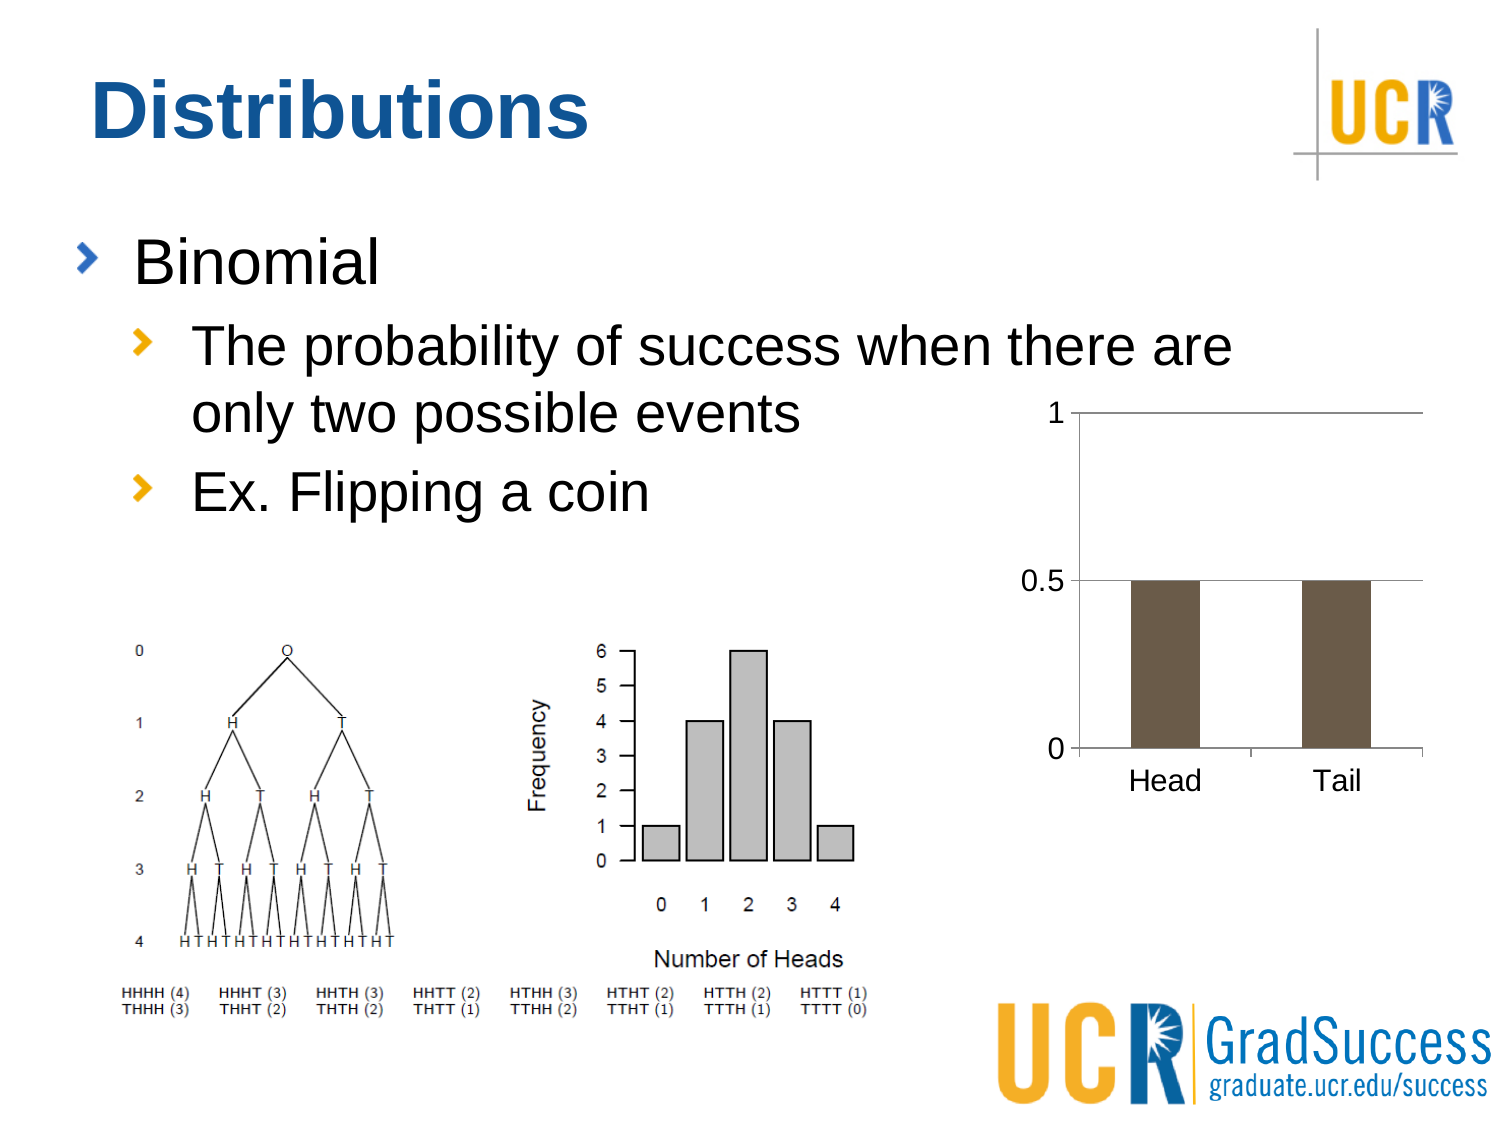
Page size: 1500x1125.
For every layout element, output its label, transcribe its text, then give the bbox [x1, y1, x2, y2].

picture [77, 242, 102, 275]
picture [99, 599, 898, 1066]
title Distributions [75, 37, 1300, 163]
list Binomial The probability of success when there are only two possible events Ex. Flipping a coin [62, 212, 1302, 893]
chart [1012, 387, 1432, 806]
picture [133, 474, 156, 503]
picture [133, 328, 156, 357]
picture [1282, 0, 1500, 196]
